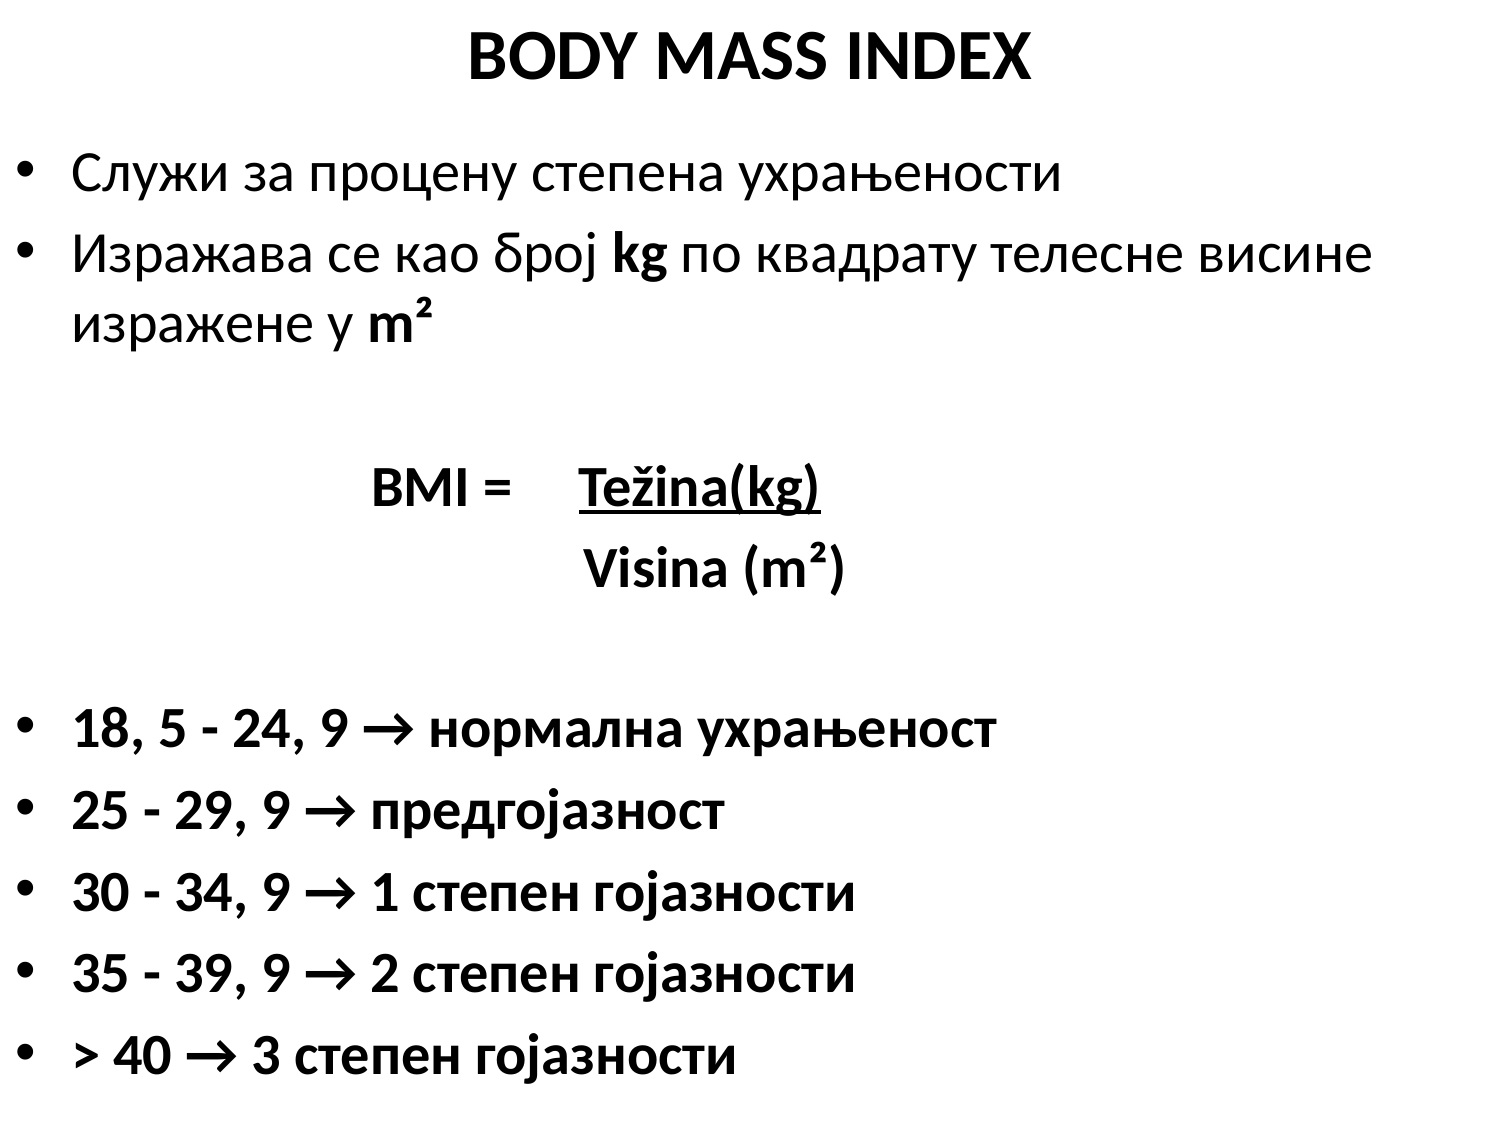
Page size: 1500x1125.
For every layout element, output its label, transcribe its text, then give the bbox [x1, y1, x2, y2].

title BODY MASS INDEX [0, 0, 1500, 102]
list Служи за процену степена ухрањености Изражава се као број kg по квадрату телесне висине изражене у m² BMI = Težina(kg) Visina (m²) 18, 5 - 24, 9 → нормална ухрањеност 25 - 29, 9 → предгојазност 30 - 34, 9 → 1 степен гојазности 35 - 39, 9 → 2 степен гојазности > 40 → 3 степен гојазности [0, 125, 1500, 1125]
